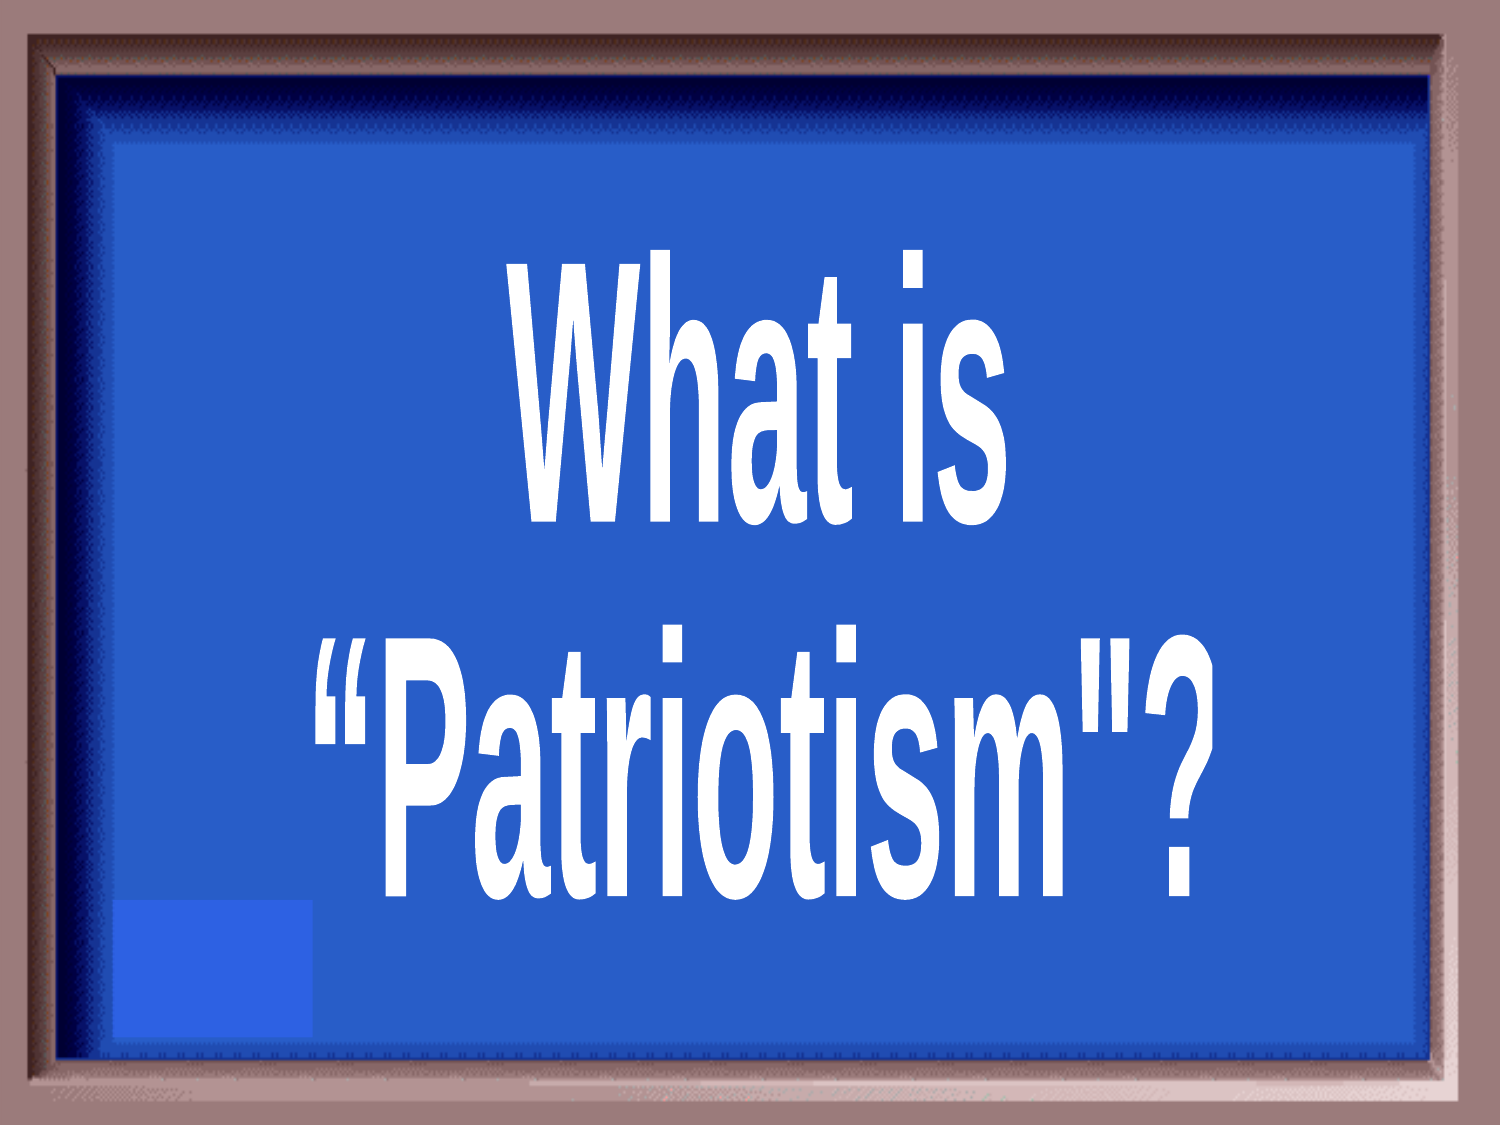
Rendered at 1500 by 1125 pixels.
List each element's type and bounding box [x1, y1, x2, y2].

text_box [112, 899, 313, 1038]
picture [0, 0, 1500, 1125]
